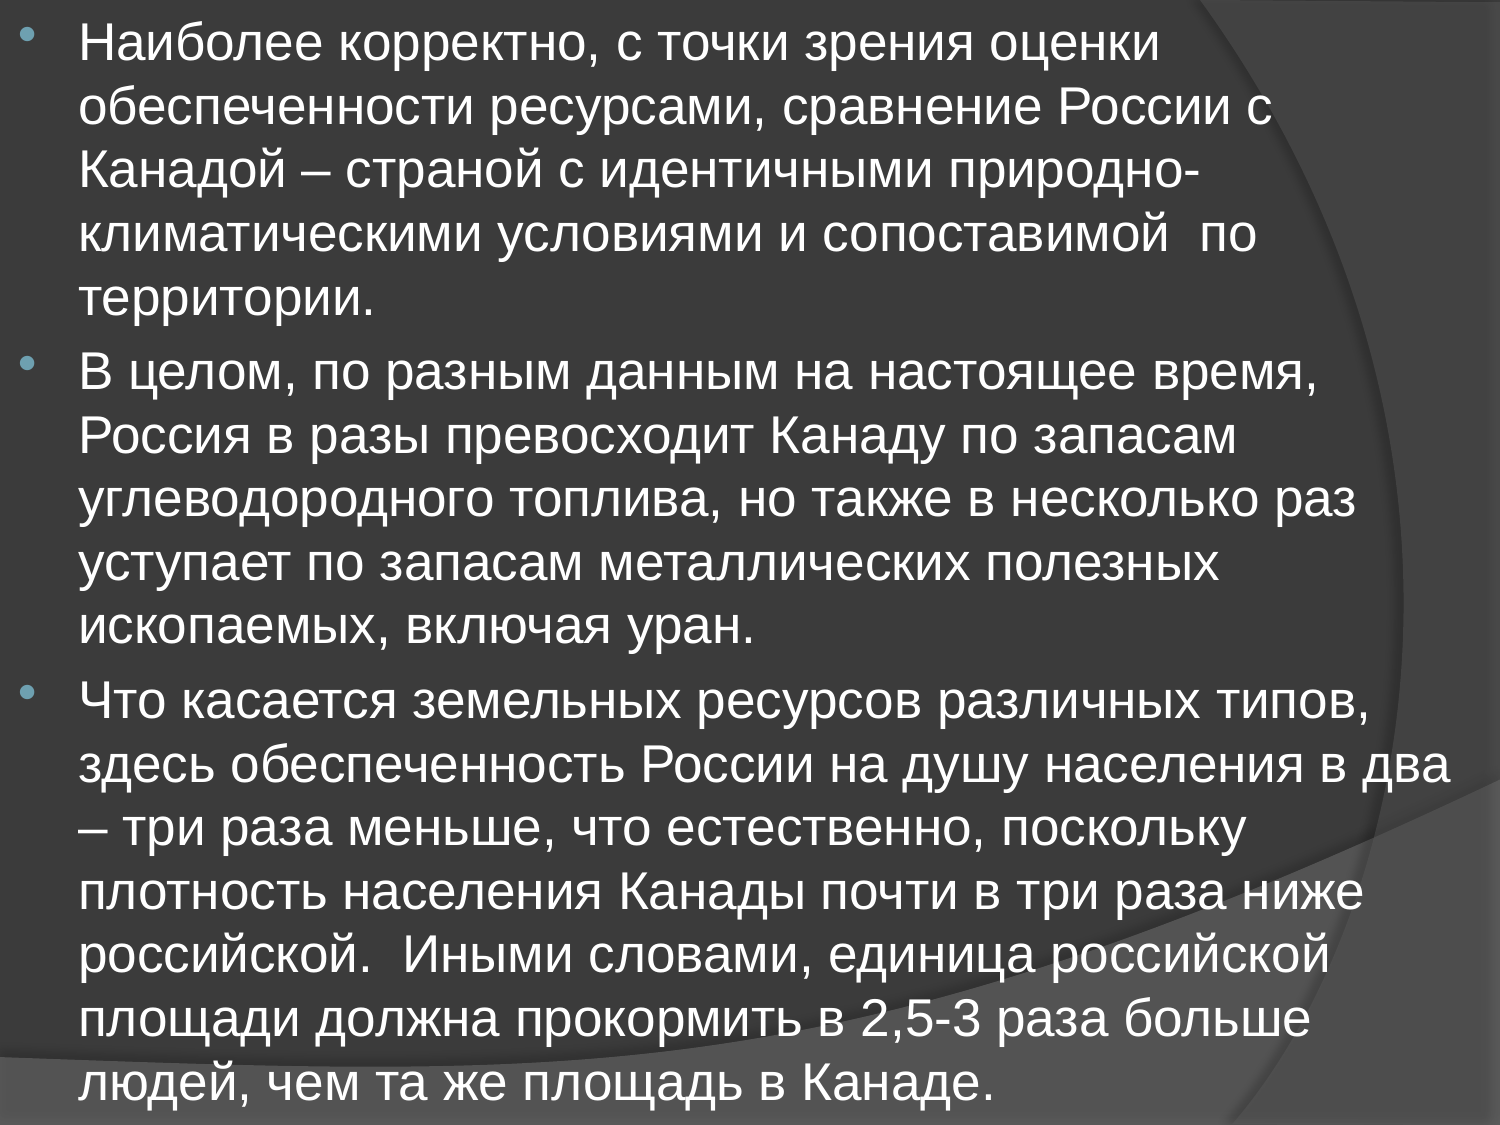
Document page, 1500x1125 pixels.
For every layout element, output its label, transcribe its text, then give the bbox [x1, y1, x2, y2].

list Наиболее корректно, с точки зрения оценки обеспеченности ресурсами, сравнение России с Канадой – страной с идентичными природно-климатическими условиями и сопоставимой по территории. В целом, по разным данным на настоящее время, Россия в разы превосходит Канаду по запасам углеводородного топлива, но также в несколько раз уступает по запасам металлических полезных ископаемых, включая уран. Что касается земельных ресурсов различных типов, здесь обеспеченность России на душу населения в два – три раза меньше, что естественно, поскольку плотность населения Канады почти в три раза ниже российской. Иными словами, единица российской площади должна прокормить в 2,5-3 раза больше людей, чем та же площадь в Канаде. [0, 0, 1500, 1125]
